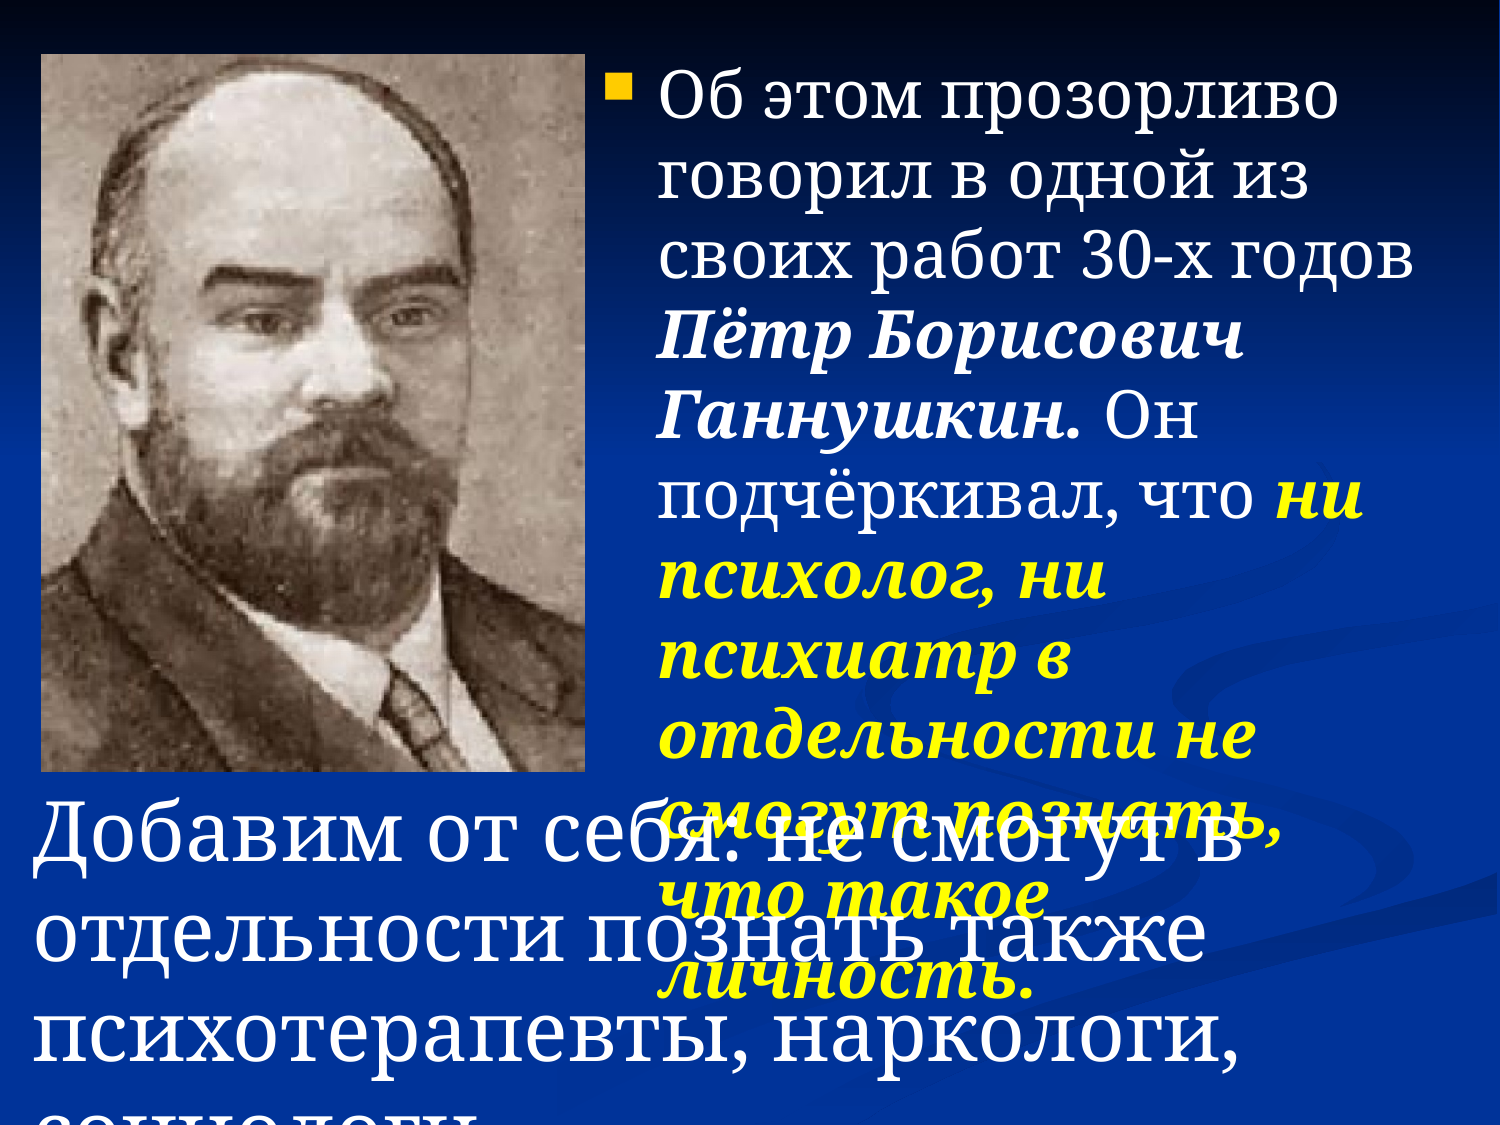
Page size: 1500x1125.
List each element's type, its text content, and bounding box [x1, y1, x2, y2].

picture [41, 54, 585, 772]
text_box Добавим от себя: не смогут в отдельности познать также психотерапевты, наркологи, социологи. [17, 771, 1483, 1125]
list Об этом прозорливо говорил в одной из своих работ 30-х годов Пётр Борисович Ганнушкин. Он подчёркивал, что ни психолог, ни психиатр в отдельности не смогут познать, что такое личность. [586, 44, 1459, 771]
